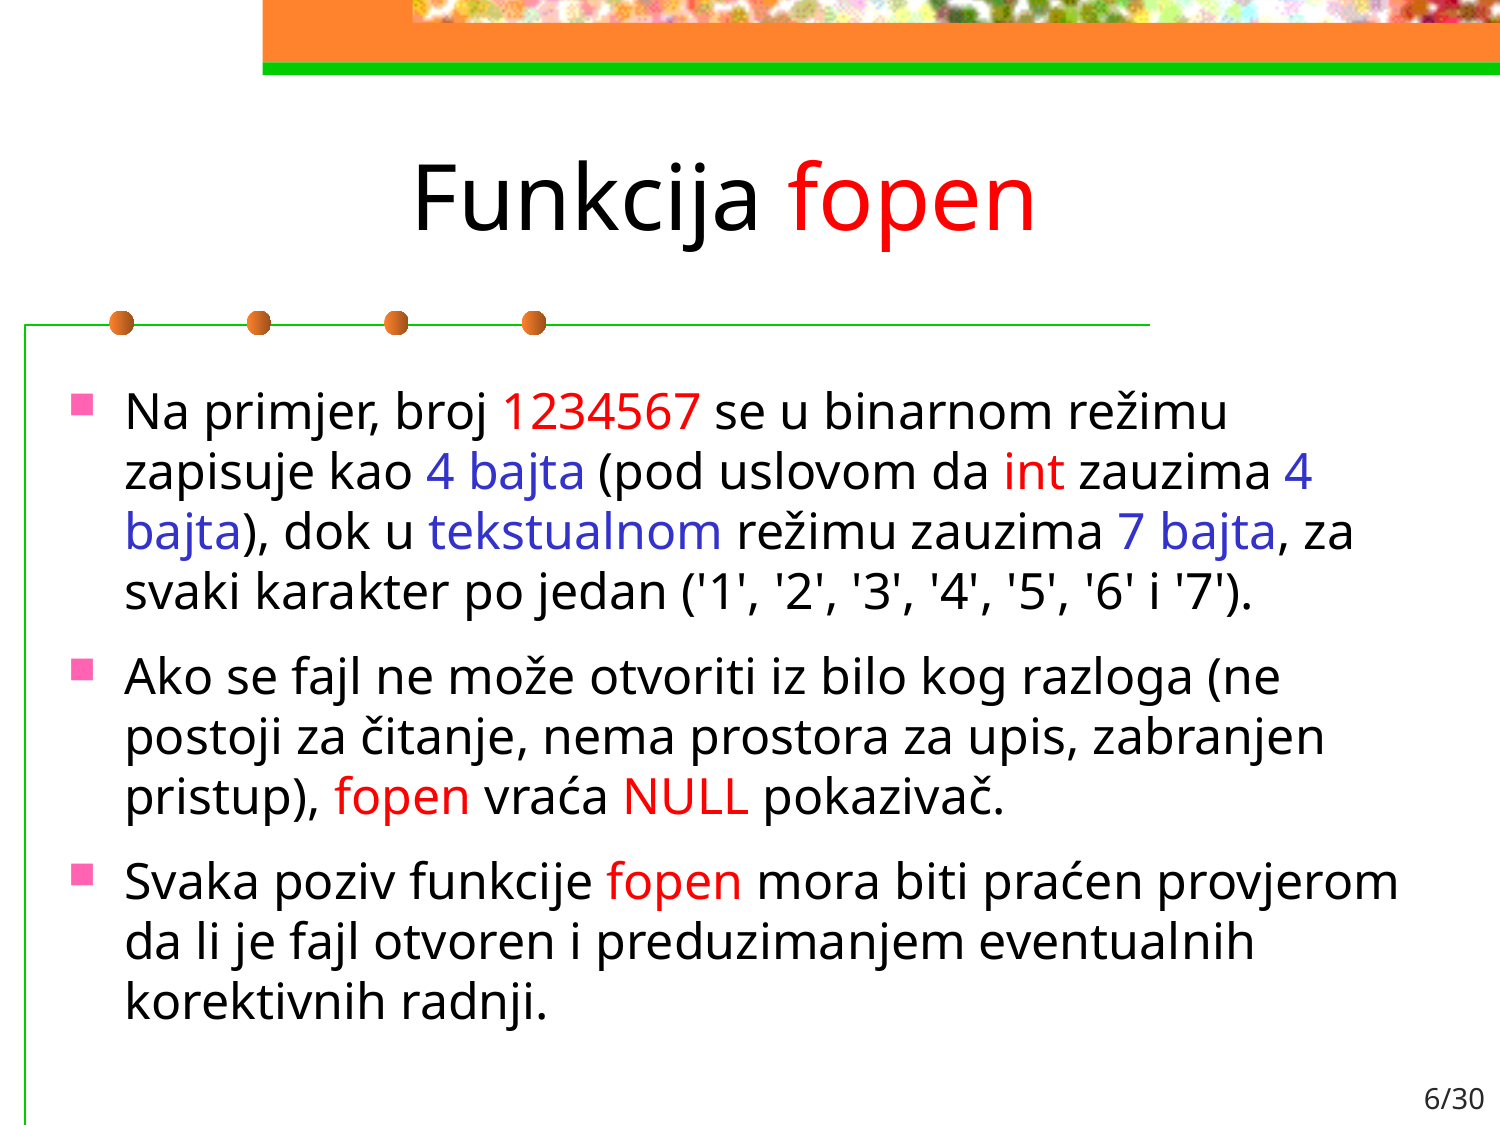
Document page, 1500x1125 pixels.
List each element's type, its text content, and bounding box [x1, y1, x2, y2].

text_box 6/30 [1374, 1072, 1500, 1123]
title Funkcija fopen [87, 99, 1363, 288]
list Na primjer, broj 1234567 se u binarnom režimu zapisuje kao 4 bajta (pod uslovom da int zauzima 4 bajta), dok u tekstualnom režimu zauzima 7 bajta, za svaki karakter po jedan ('1', '2', '3', '4', '5', '6' i '7'). Ako se fajl ne može otvoriti iz bilo kog razloga (ne postoji za čitanje, nema prostora za upis, zabranjen pristup), fopen vraća NULL pokazivač. Svaka poziv funkcije fopen mora biti praćen provjerom da li je fajl otvoren i preduzimanjem eventualnih korektivnih radnji. [53, 371, 1447, 1047]
picture [412, 0, 1500, 23]
